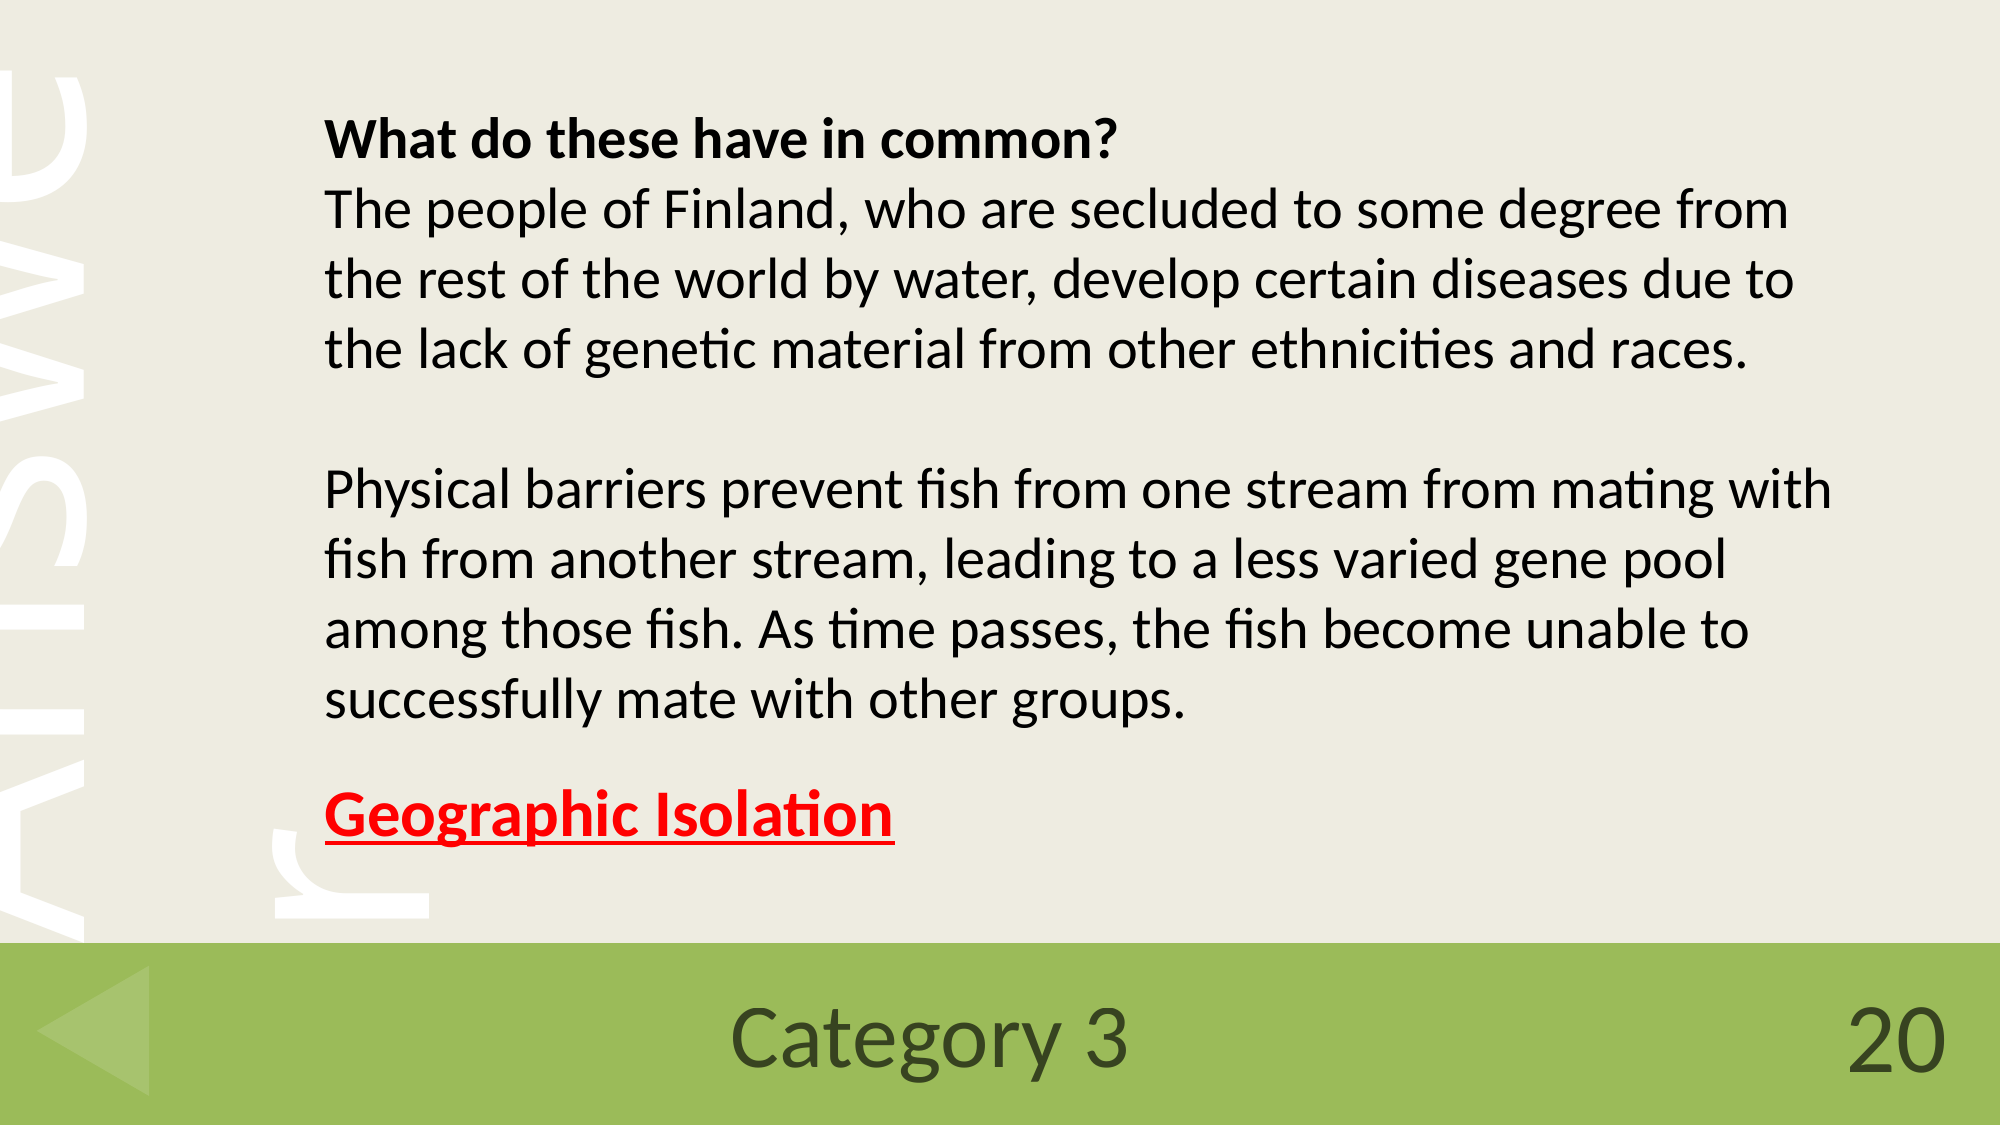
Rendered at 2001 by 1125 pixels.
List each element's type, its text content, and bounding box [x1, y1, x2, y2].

list 20 [1831, 967, 1963, 1097]
list What do these have in common? The people of Finland, who are secluded to some degree from the rest of the world by water, develop certain diseases due to the lack of genetic material from other ethnicities and races. Physical barriers prevent fish from one stream from mating with fish from another stream, leading to a less varied gene pool among those fish. As time passes, the fish become unable to successfully mate with other groups. Geographic Isolation [309, 80, 1850, 870]
title Category 3 [30, 937, 1831, 1125]
